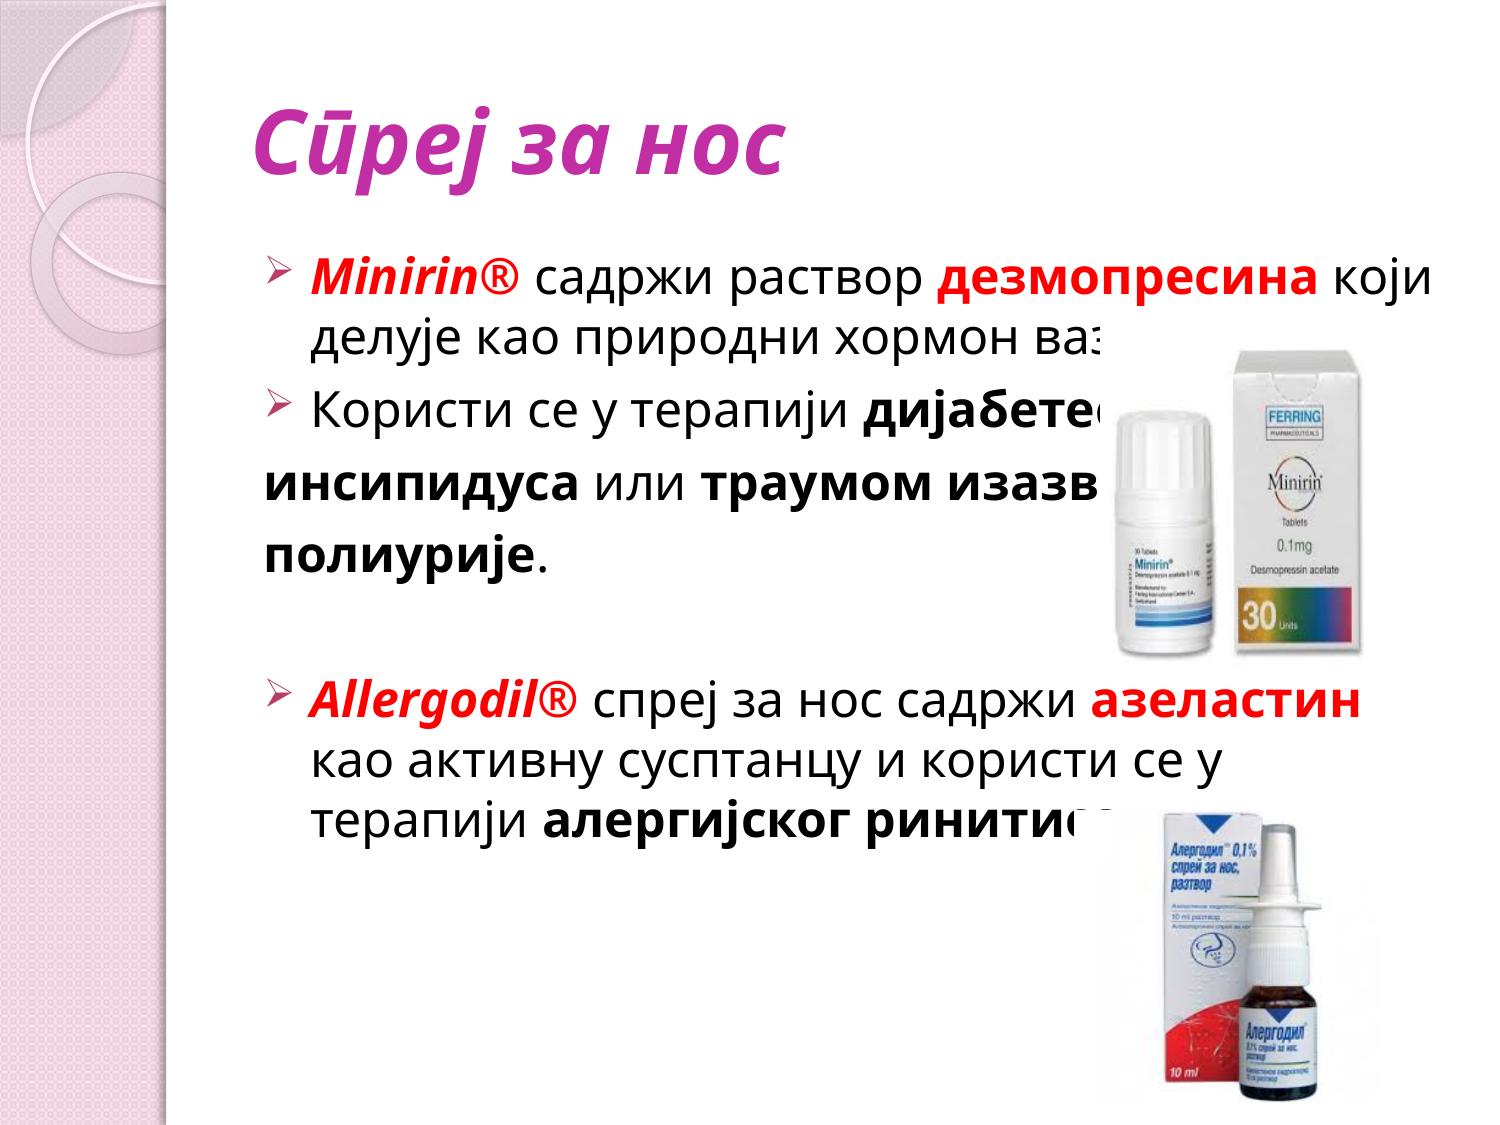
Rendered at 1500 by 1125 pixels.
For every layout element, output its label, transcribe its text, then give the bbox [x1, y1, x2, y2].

picture [1099, 324, 1376, 681]
title Спреј за нос [235, 45, 1466, 233]
picture [1074, 809, 1406, 1105]
list Minirin® садржи раствор дезмопресина који делује као природни хормон вазопресин. Користи се у терапији дијабетес инсипидуса или траумом изазване полиурије. Allergodil® спреј за нос садржи азеластин као активну сусптанцу и користи се у терапији алергијског ринитиса. [235, 237, 1466, 1025]
